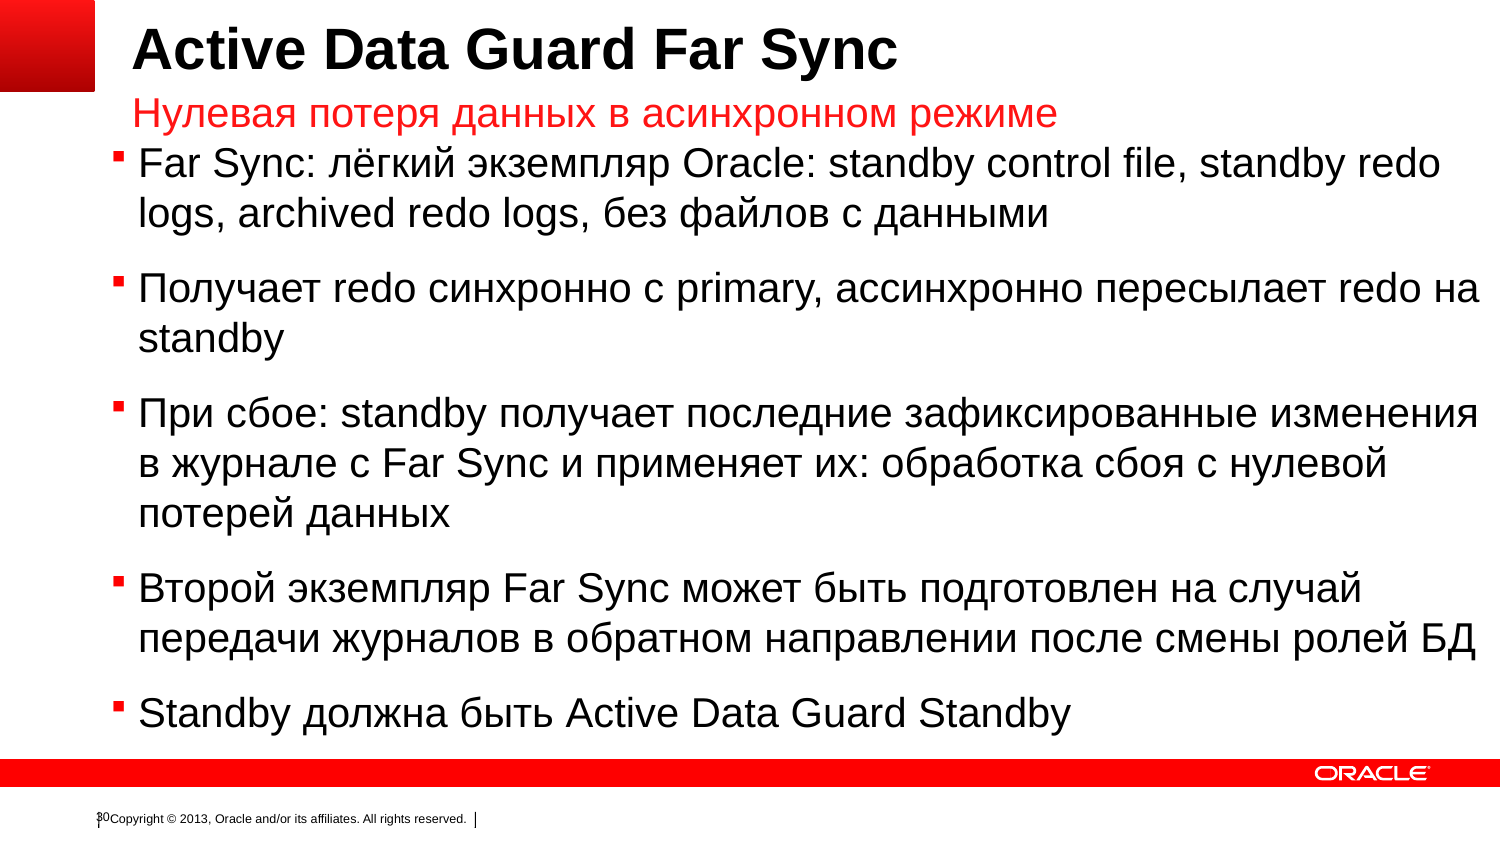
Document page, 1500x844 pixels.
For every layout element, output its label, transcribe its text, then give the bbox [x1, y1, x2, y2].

picture [0, 759, 1500, 787]
list Нулевая потеря данных в асинхронном режиме [131, 85, 1482, 136]
title Active Data Guard Far Sync [131, 19, 1482, 85]
list Far Sync: лёгкий экземпляр Oracle: standby control file, standby redo logs, archived redo logs, без файлов с данными Получает redo синхронно с primary, ассинхронно пересылает redo на standby При сбое: standby получает последние зафиксированные изменения в журнале с Far Sync и применяет их: обработка сбоя с нулевой потерей данных Второй экземпляр Far Sync может быть подготовлен на случай передачи журналов в обратном направлении после смены ролей БД Standby должна быть Active Data Guard Standby [100, 135, 1482, 727]
